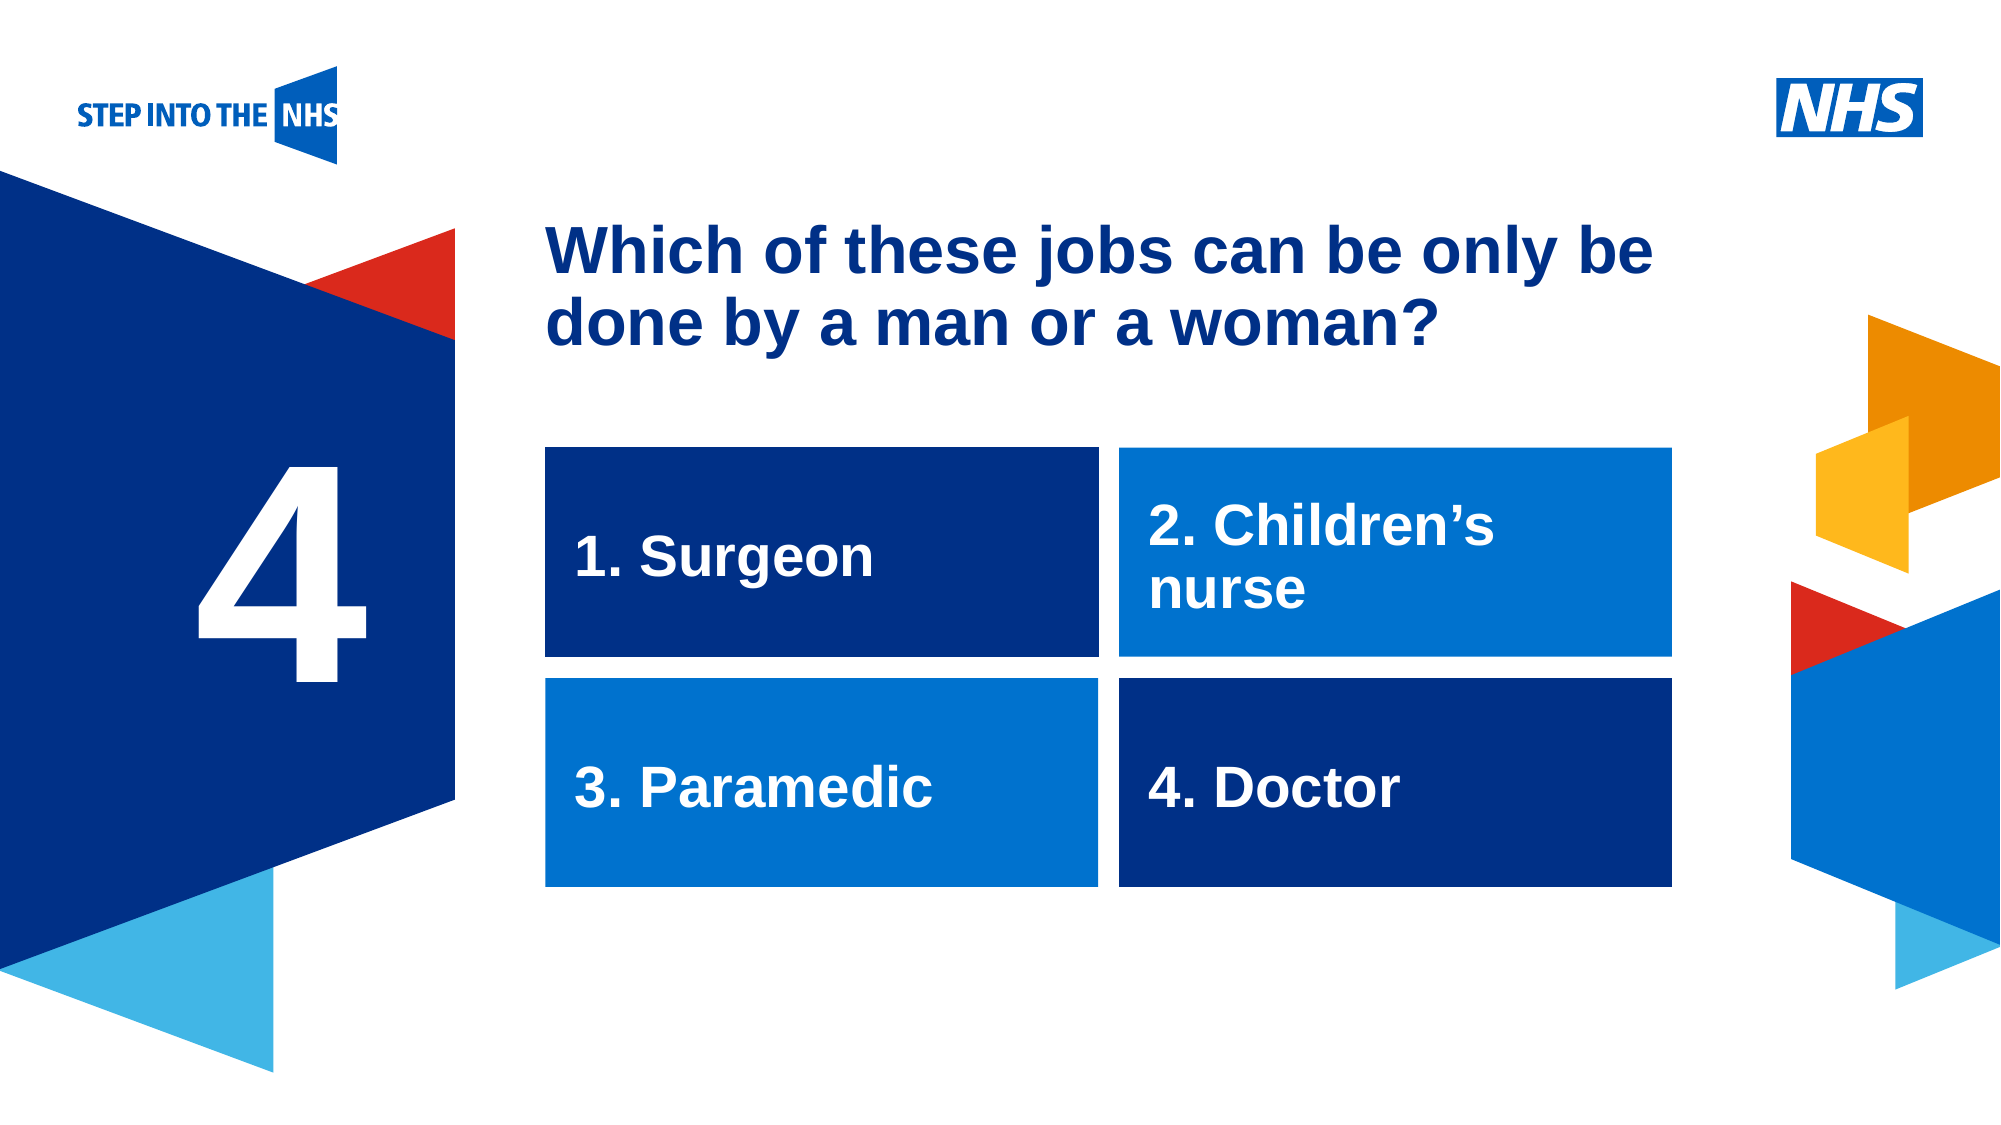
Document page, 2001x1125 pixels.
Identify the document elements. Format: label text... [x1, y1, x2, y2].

text_box 3. Paramedic [545, 678, 1099, 887]
text_box 4 [194, 412, 401, 713]
text_box 4. Doctor [1119, 678, 1672, 887]
title Which of these jobs can be only be done by a man or a woman? [545, 216, 1767, 343]
text_box 1. Surgeon [545, 447, 1099, 657]
text_box 2. Children’s nurse [1119, 447, 1672, 657]
